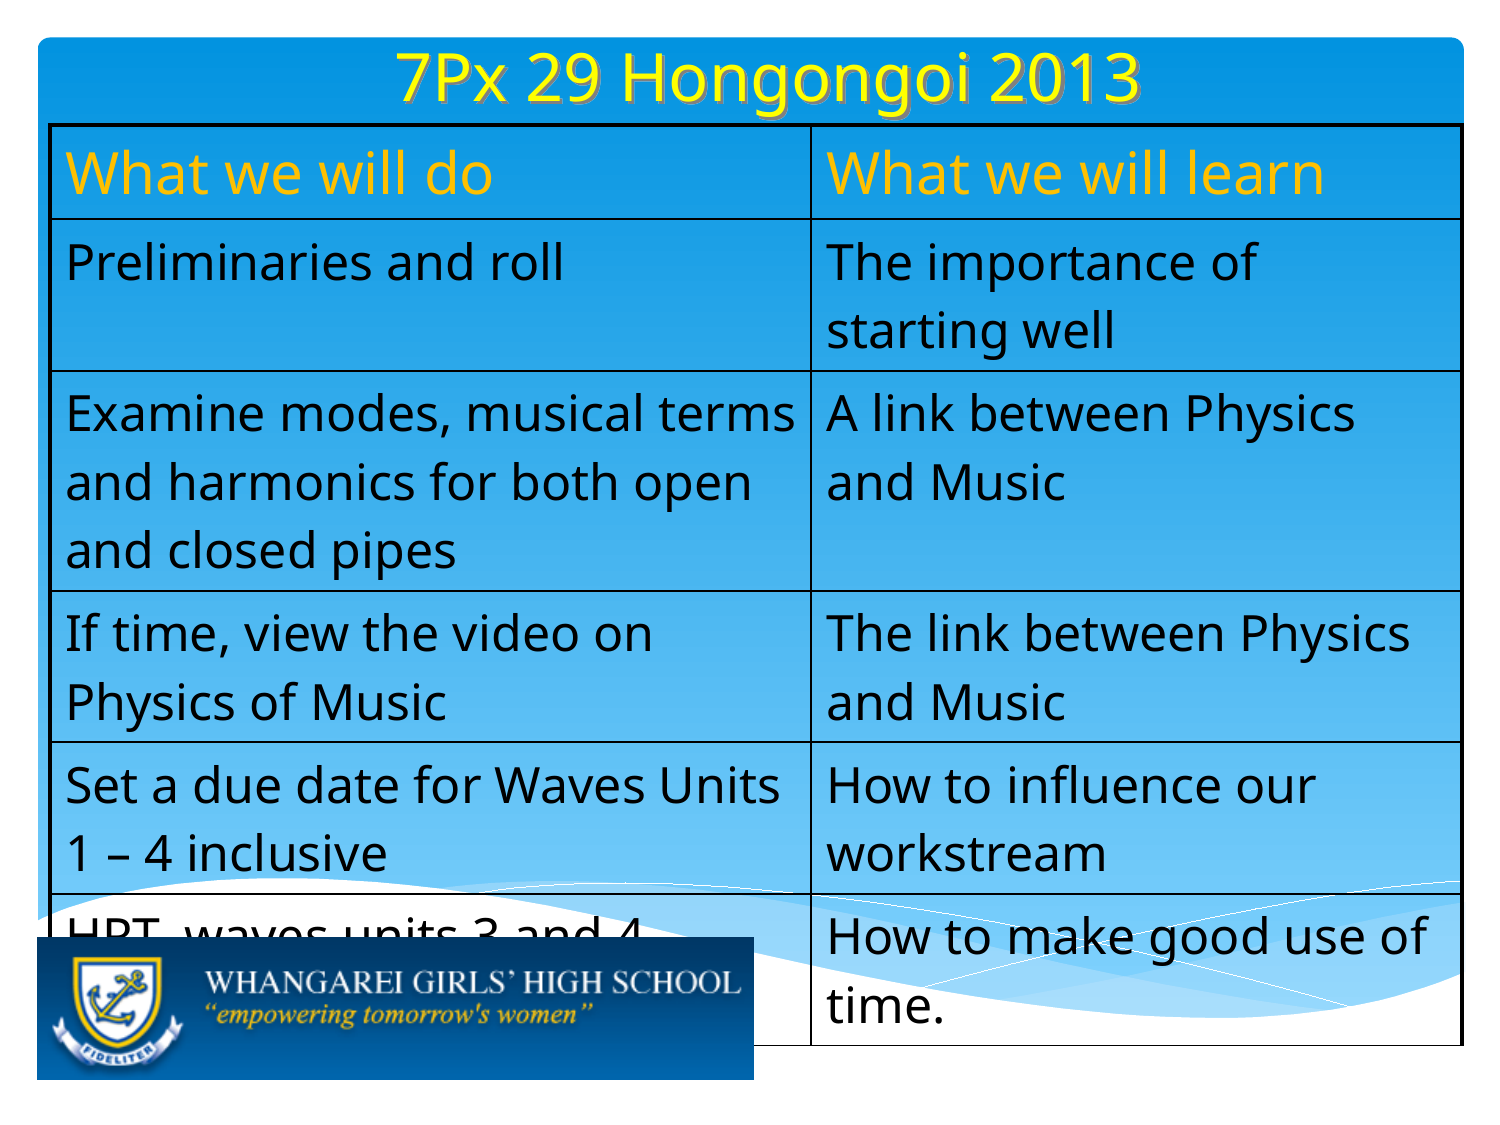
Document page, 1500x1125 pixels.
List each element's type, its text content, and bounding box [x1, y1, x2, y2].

table_cell Preliminaries and roll [52, 220, 810, 370]
table_cell If time, view the video on Physics of Music [52, 592, 810, 741]
table_cell A link between Physics and Music [812, 372, 1460, 590]
table_cell How to influence our workstream [812, 743, 1460, 893]
table_header What we will do [52, 127, 810, 218]
table_cell How to make good use of time. [812, 895, 1460, 1045]
text_box 7Px 29 Hongongoi 2013 [162, 24, 1375, 123]
table_cell HRT, waves units 3 and 4 [52, 895, 810, 1045]
table_cell Examine modes, musical terms and harmonics for both open and closed pipes [52, 372, 810, 590]
table_cell The importance of starting well [812, 220, 1460, 370]
table_header What we will learn [812, 127, 1460, 218]
table_cell Set a due date for Waves Units 1 – 4 inclusive [52, 743, 810, 893]
picture [37, 937, 754, 1080]
table_cell The link between Physics and Music [812, 592, 1460, 741]
